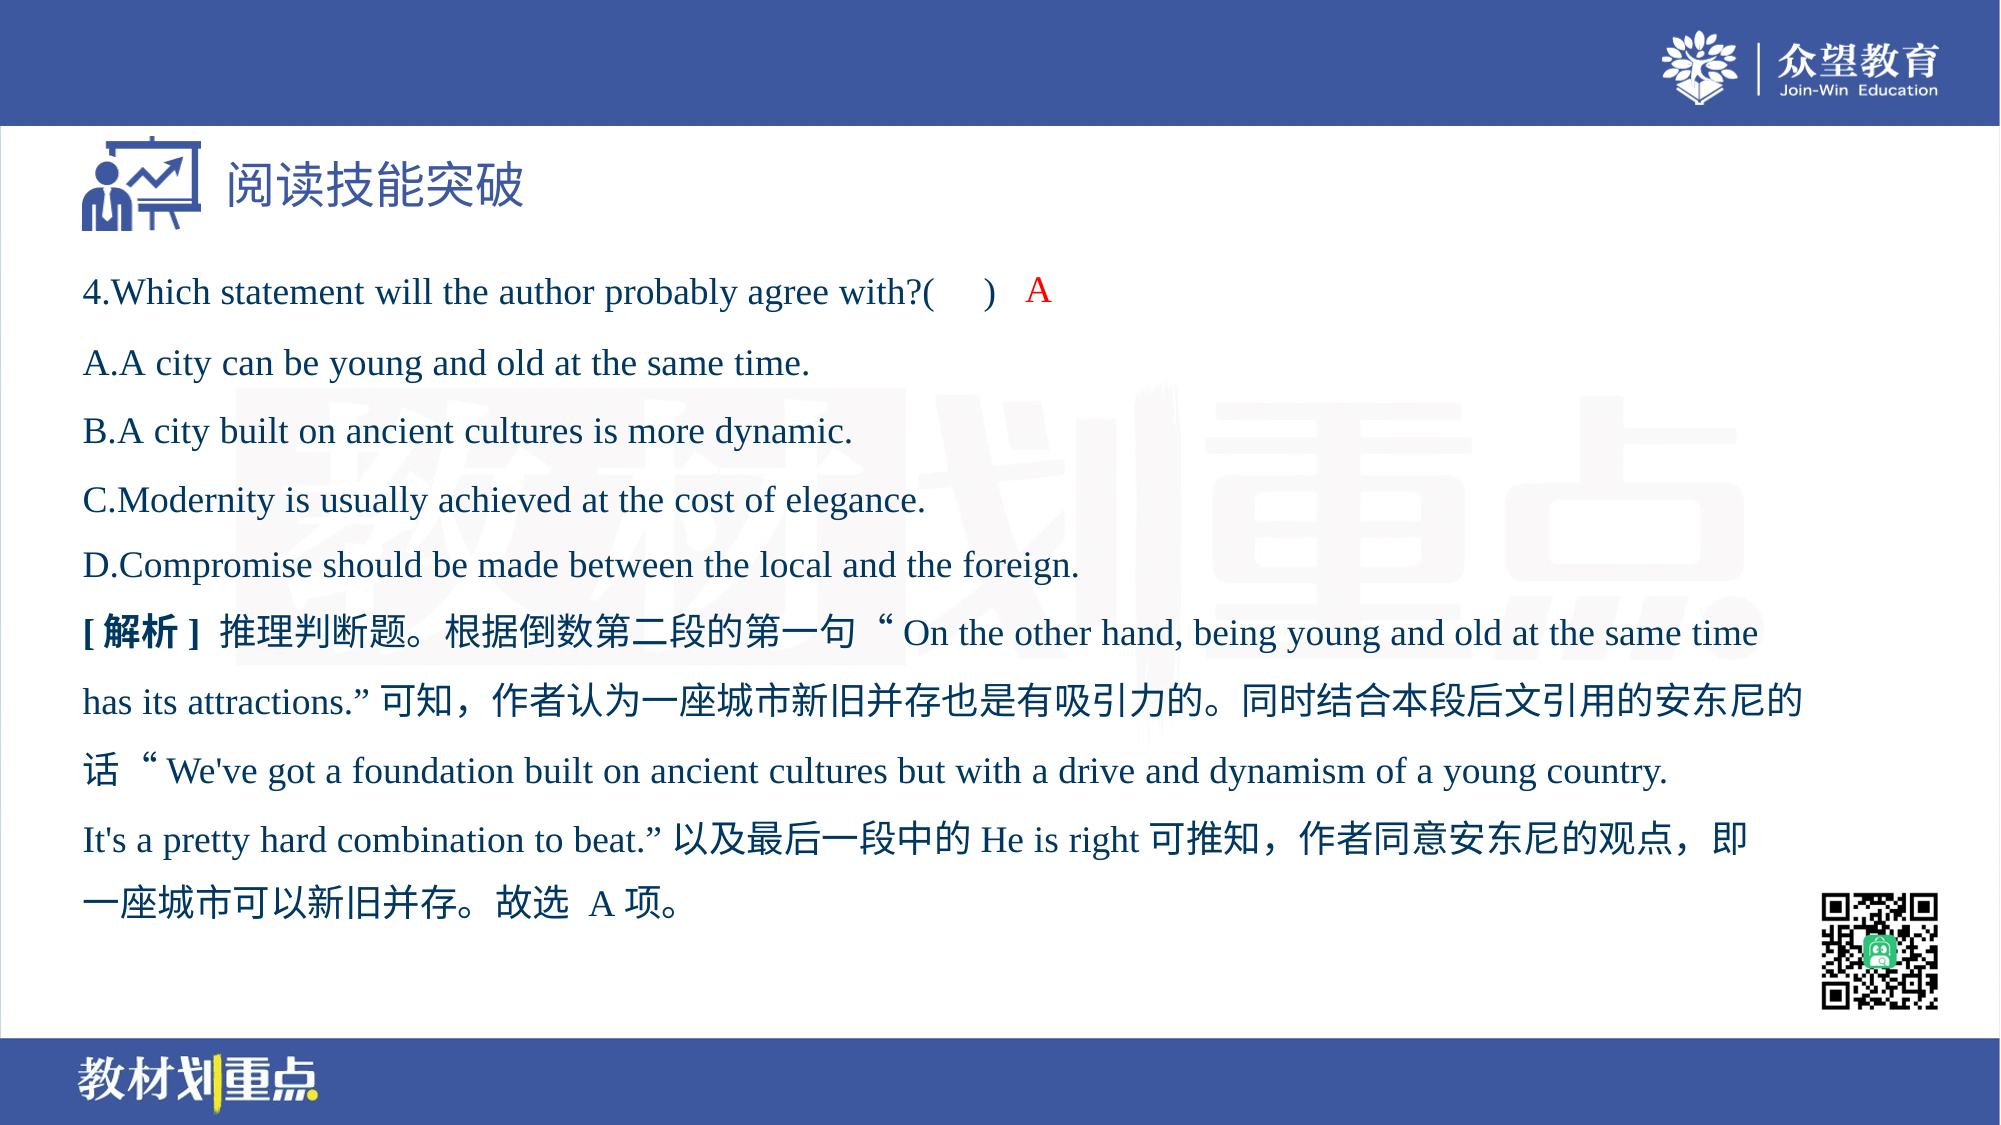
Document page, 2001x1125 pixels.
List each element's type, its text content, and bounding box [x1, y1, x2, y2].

picture [0, 0, 2000, 1125]
text_box 4.Which statement will the author probably agree with?( ) [82, 247, 1817, 306]
text_box [解析] 推理判断题。根据倒数第二段的第一句“On the other hand, being young and old at the same time has its attractions.”可知，作者认为一座城市新旧并存也是有吸引力的。同时结合本段后文引用的安东尼的 话“We've got a foundation built on ancient cultures but with a drive and dynamism of a young country. It's a pretty hard combination to beat.”以及最后一段中的He is right可推知，作者同意安东尼的观点，即 一座城市可以新旧并存。故选 A项。 [82, 584, 1817, 918]
text_box A [1011, 245, 1066, 304]
text_box A.A city can be young and old at the same time. B.A city built on ancient cultures is more dynamic. C.Modernity is usually achieved at the cost of elegance. D.Compromise should be made between the local and the foreign. [82, 313, 1817, 578]
